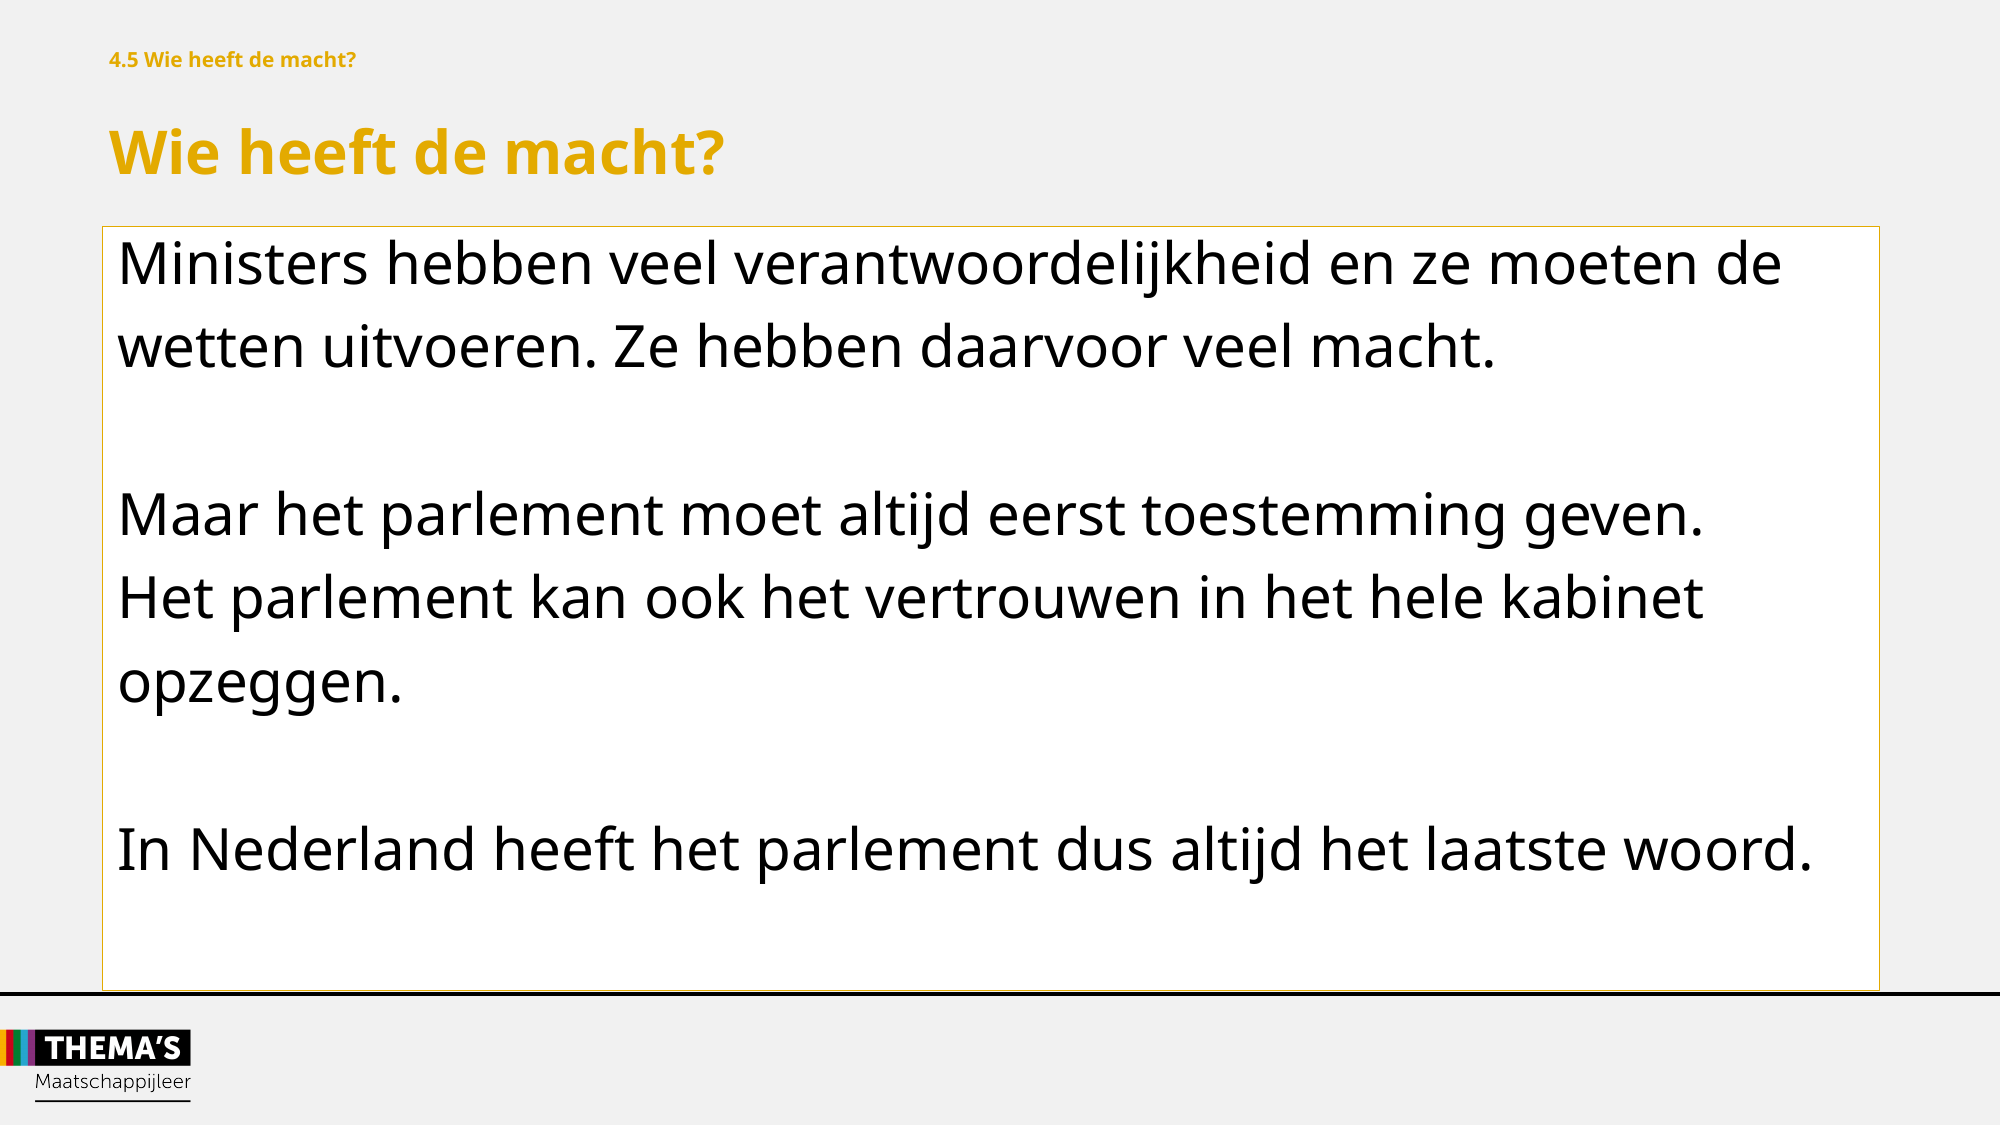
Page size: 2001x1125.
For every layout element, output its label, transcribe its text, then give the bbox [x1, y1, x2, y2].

list Ministers hebben veel verantwoordelijkheid en ze moeten de wetten uitvoeren. Ze hebben daarvoor veel macht. Maar het parlement moet altijd eerst toestemming geven. Het parlement kan ook het vertrouwen in het hele kabinet opzeggen. In Nederland heeft het parlement dus altijd het laatste woord. [102, 226, 1880, 991]
picture [0, 993, 203, 1125]
list Wie heeft de macht? [94, 114, 1879, 205]
list 4.5 Wie heeft de macht? [94, 33, 941, 88]
